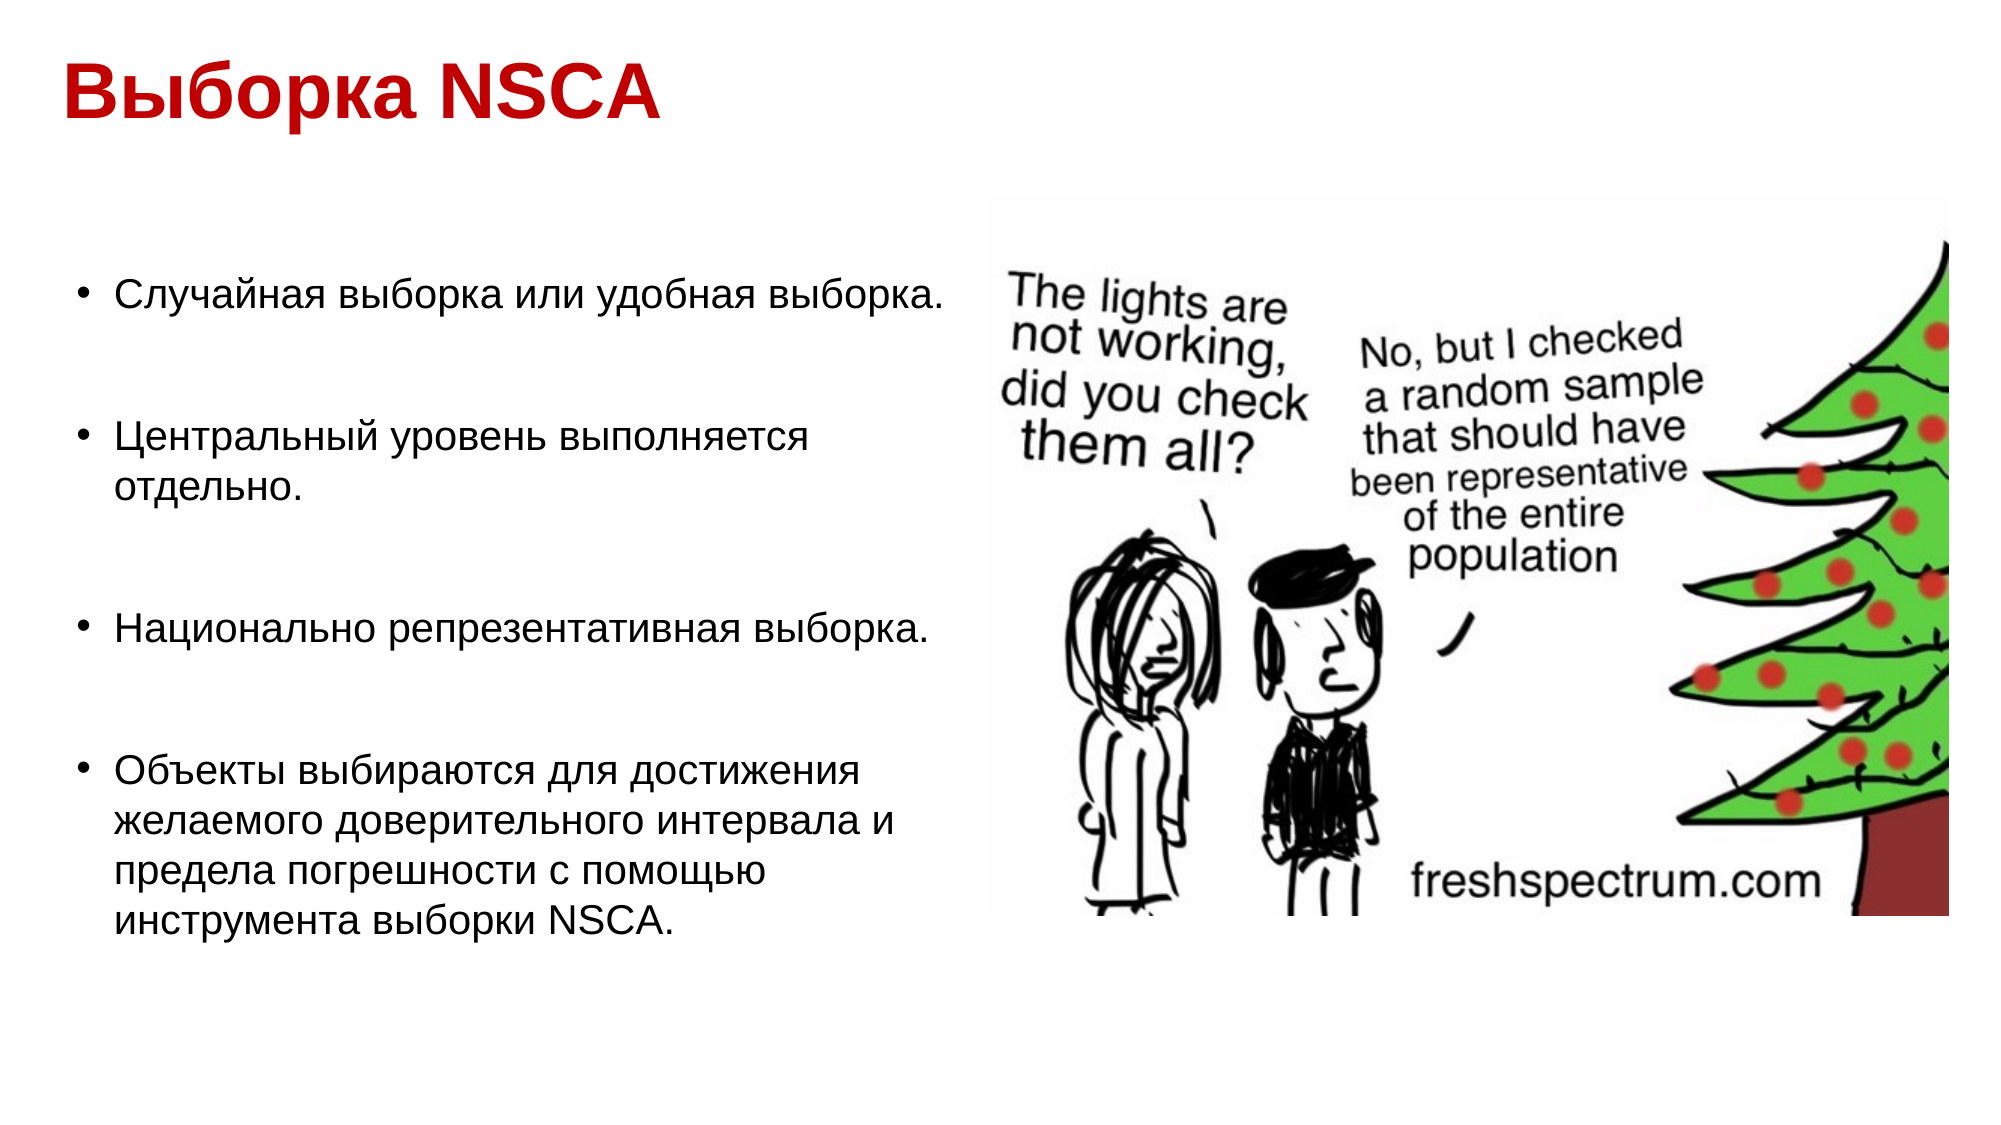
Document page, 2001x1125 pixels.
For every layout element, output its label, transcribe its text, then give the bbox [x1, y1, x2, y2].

picture [987, 194, 1949, 916]
title Выборка NSCA [47, 19, 1772, 154]
list Случайная выборка или удобная выборка. Центральный уровень выполняется отдельно. Национально репрезентативная выборка. Объекты выбираются для достижения желаемого доверительного интервала и предела погрешности с помощью инструмента выборки NSCA. [61, 259, 974, 1017]
